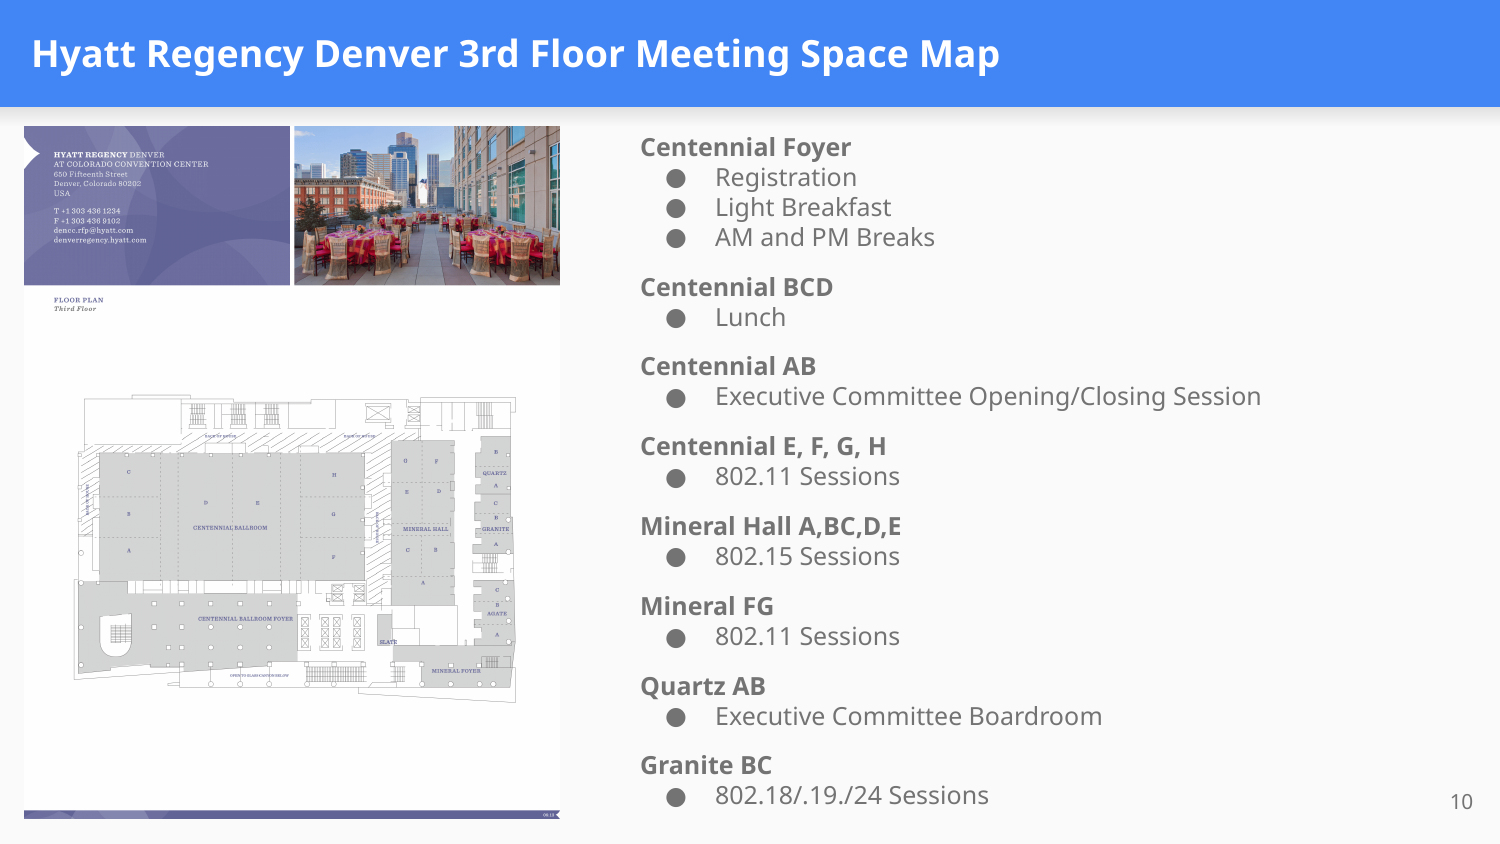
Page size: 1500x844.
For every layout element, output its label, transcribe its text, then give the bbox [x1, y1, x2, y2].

text_box Centennial Foyer Registration Light Breakfast AM and PM Breaks Centennial BCD Lunch Centennial AB Executive Committee Opening/Closing Session Centennial E, F, G, H 802.11 Sessions Mineral Hall A,BC,D,E 802.15 Sessions Mineral FG 802.11 Sessions Quartz AB Executive Committee Boardroom Granite BC 802.18/.19./24 Sessions [625, 116, 1404, 825]
slide_number 10 [1398, 770, 1489, 835]
title Hyatt Regency Denver 3rd Floor Meeting Space Map [16, 2, 1464, 102]
picture [24, 126, 561, 819]
